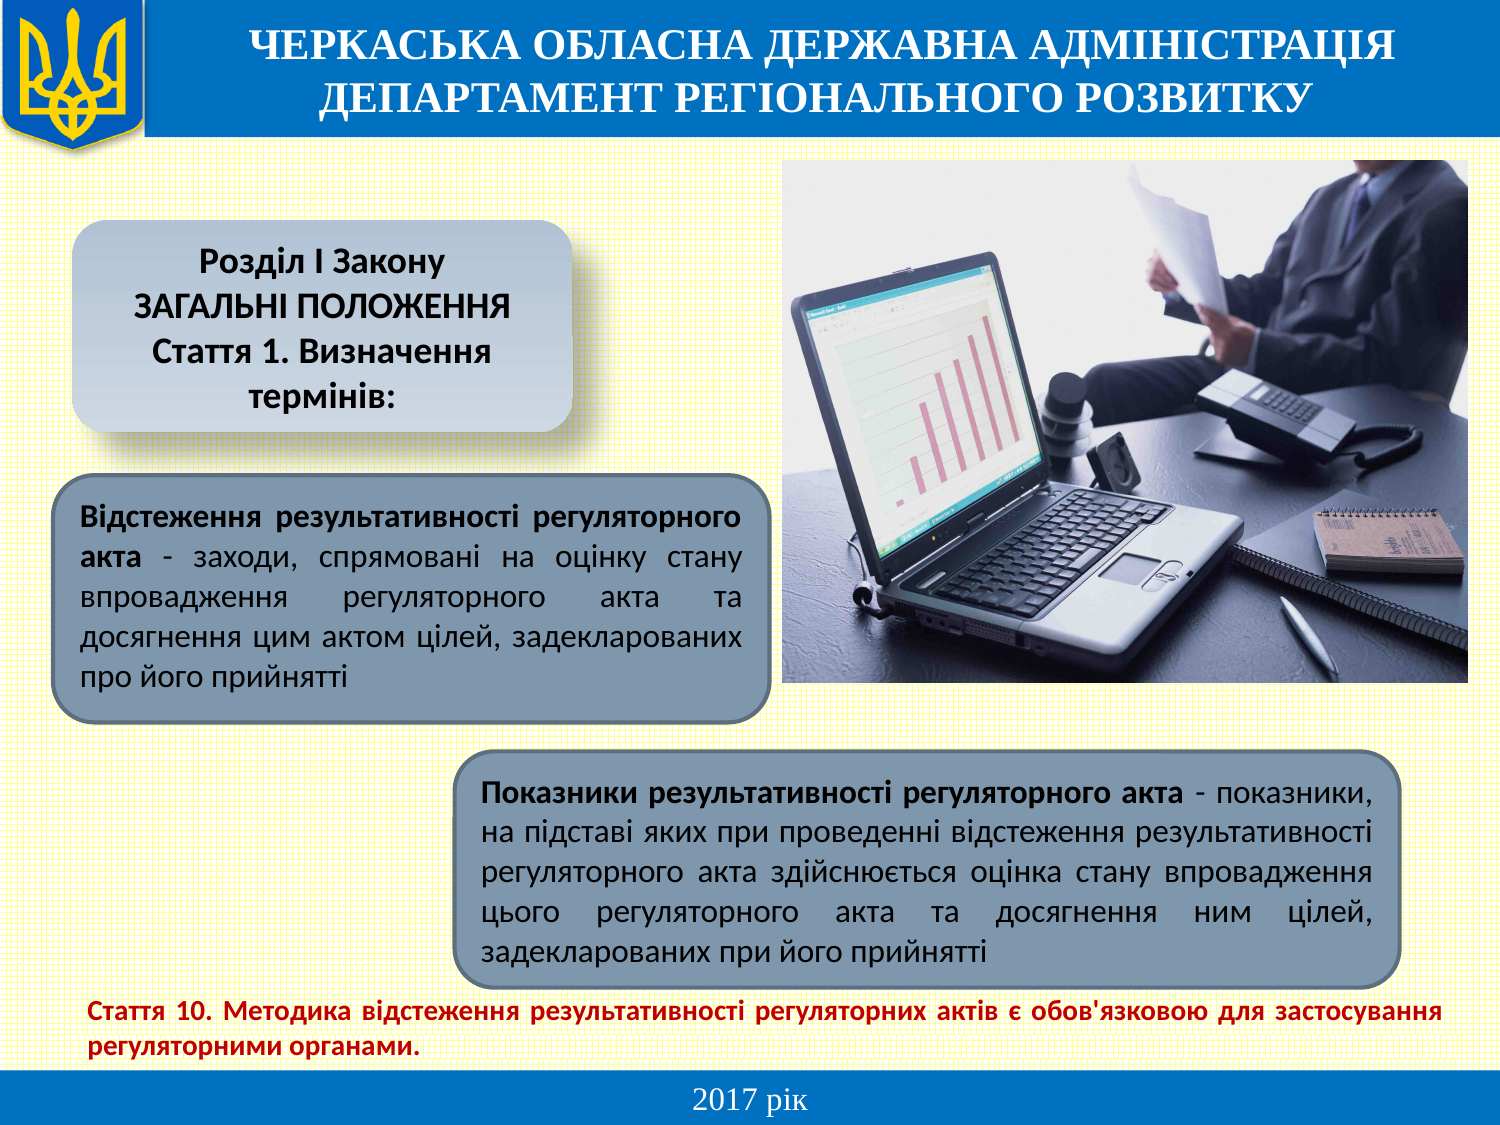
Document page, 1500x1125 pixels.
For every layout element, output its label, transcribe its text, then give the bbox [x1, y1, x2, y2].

text_box [584, 237, 1125, 703]
picture [0, 0, 145, 151]
text_box Відстеження результативності регуляторного акта - заходи, спрямовані на оцінку стану впровадження регуляторного акта та досягнення цим актом цілей, задекларованих про його прийнятті [50, 473, 772, 725]
list 2017 рік [0, 1070, 1500, 1125]
text_box Показники результативності регуляторного акта - показники, на підставі яких при проведенні відстеження результативності регуляторного акта здійснюється оцінка стану впровадження цього регуляторного акта та досягнення ним цілей, задекларованих при його прийнятті [452, 749, 1402, 990]
title ЧЕРКАСЬКА ОБЛАСНА ДЕРЖАВНА АДМІНІСТРАЦІЯ ДЕПАРТАМЕНТ РЕГІОНАЛЬНОГО РОЗВИТКУ [151, 0, 1500, 138]
text_box Розділ І Закону ЗАГАЛЬНІ ПОЛОЖЕННЯ Стаття 1. Визначення термінів: [70, 217, 575, 435]
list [782, 160, 1468, 684]
text_box Стаття 10. Методика відстеження результативності регуляторних актів є обов'язковою для застосування регуляторними органами. [72, 1034, 1459, 1059]
